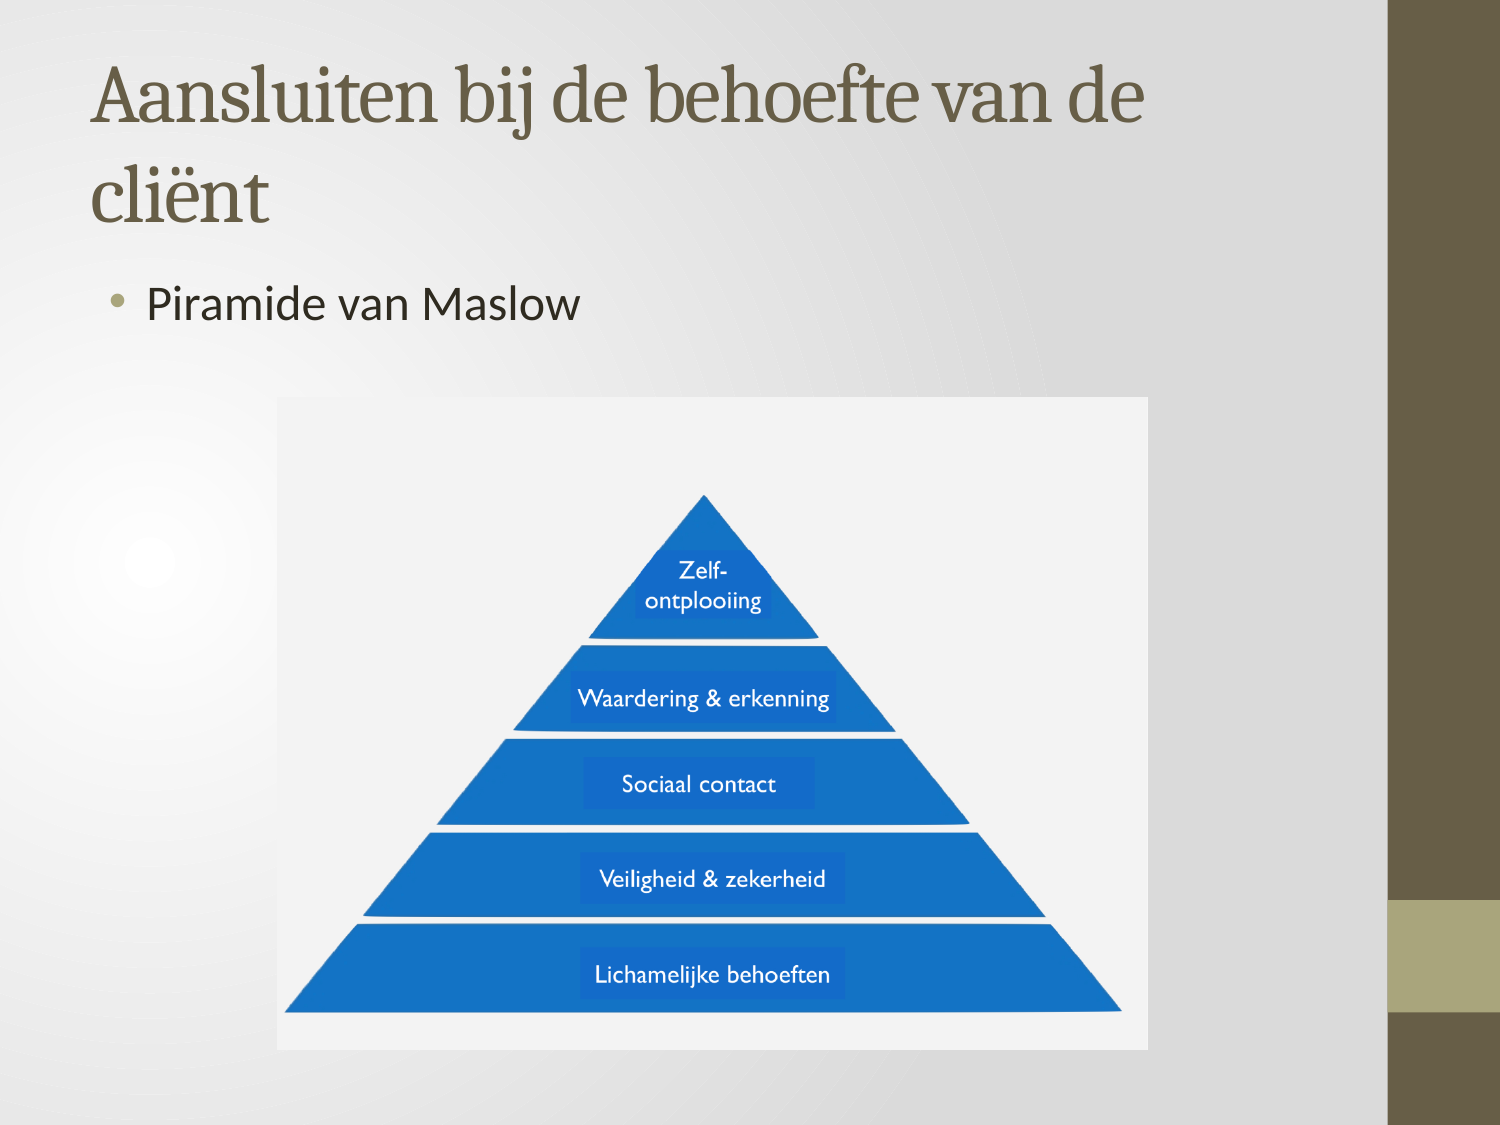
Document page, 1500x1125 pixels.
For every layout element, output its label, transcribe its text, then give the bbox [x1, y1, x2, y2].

title Aansluiten bij de behoefte van de cliënt [75, 45, 1325, 233]
list Piramide van Maslow [75, 262, 1325, 1050]
picture [276, 396, 1149, 1051]
